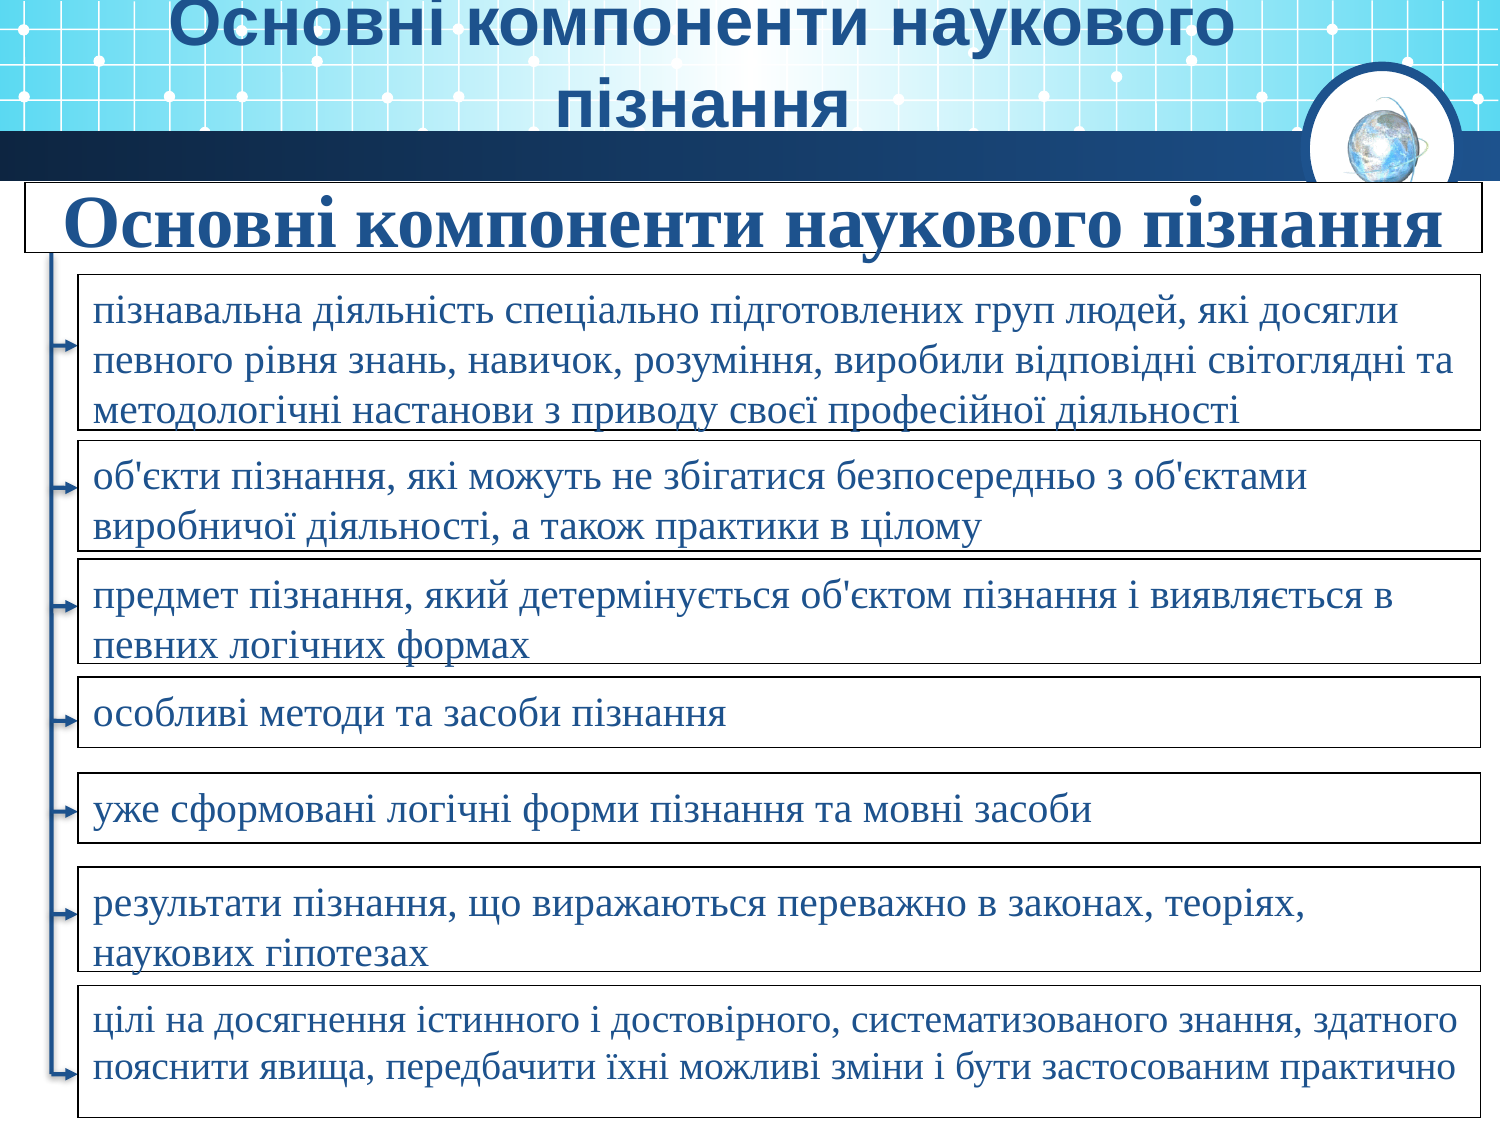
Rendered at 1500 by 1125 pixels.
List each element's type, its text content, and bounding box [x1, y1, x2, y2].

text_box Основні компоненти наукового пізнання [0, 76, 759, 231]
text_box Основні компоненти наукового пізнання [0, 0, 759, 74]
text_box [759, 0, 790, 180]
picture [1406, 76, 1454, 182]
text_box Основні компоненти наукового пізнання [790, 0, 1406, 74]
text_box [24, 182, 1483, 1118]
text_box Основні компоненти наукового пізнання [790, 76, 1406, 180]
